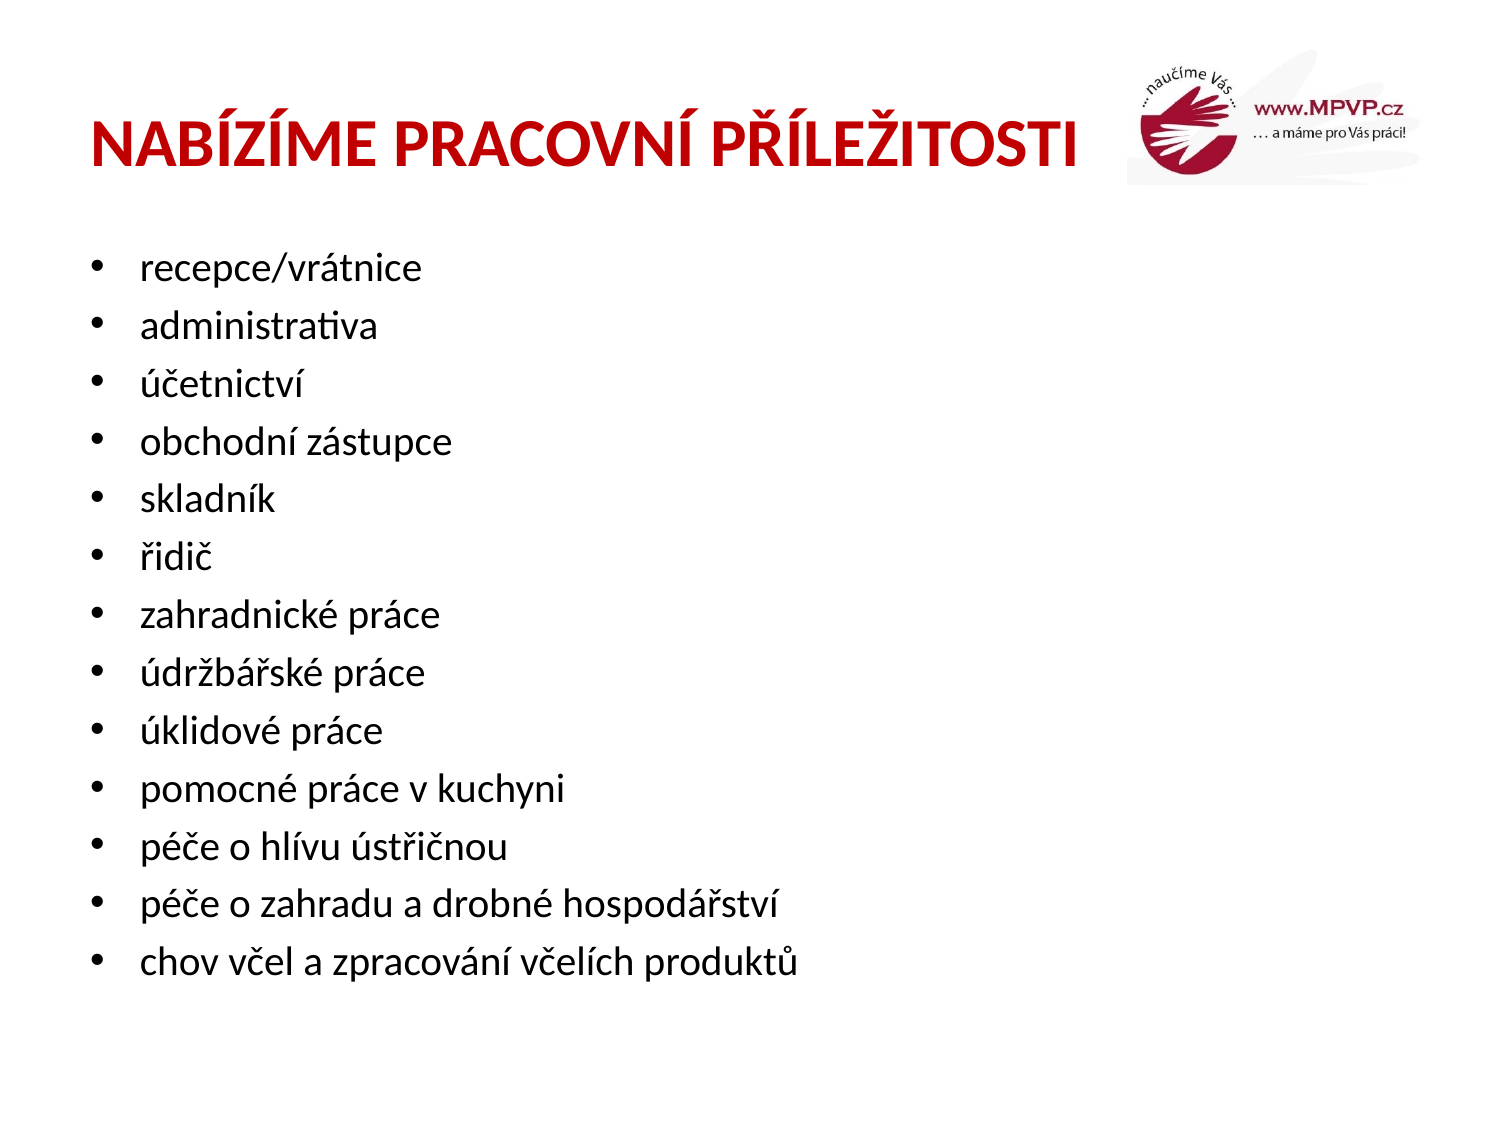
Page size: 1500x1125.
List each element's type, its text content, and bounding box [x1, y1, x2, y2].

title Nabízíme pracovní příležitosti [75, 45, 1425, 232]
picture [1127, 45, 1426, 185]
list recepce/vrátnice administrativa účetnictví obchodní zástupce skladník řidič zahradnické práce údržbářské práce úklidové práce pomocné práce v kuchyni péče o hlívu ústřičnou péče o zahradu a drobné hospodářství chov včel a zpracování včelích produktů [75, 232, 1425, 1000]
